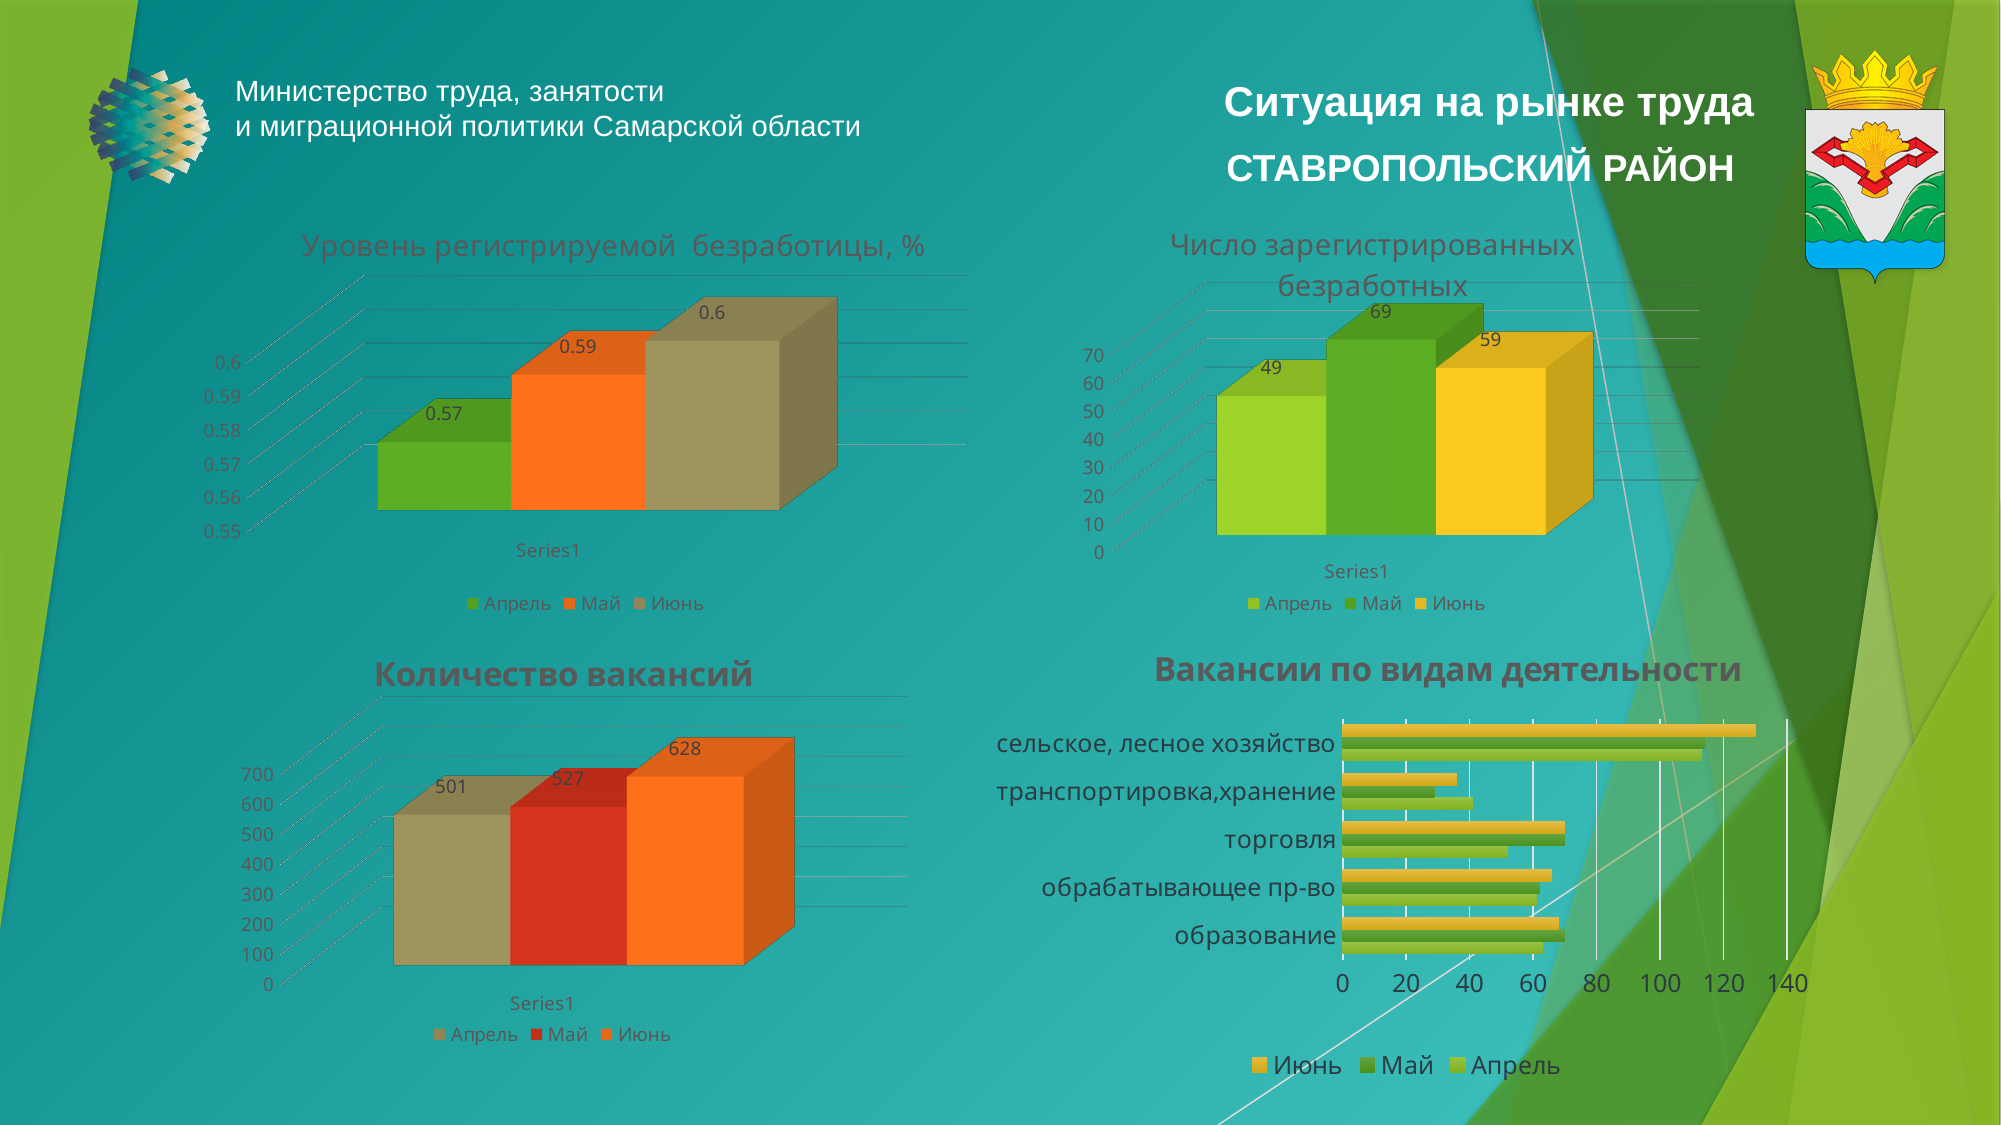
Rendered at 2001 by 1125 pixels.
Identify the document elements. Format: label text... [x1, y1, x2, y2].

subtitle СТАВРОПОЛЬСКИЙ РАЙОН [983, 136, 1750, 216]
text_box Министерство труда, занятости и миграционной политики Самарской области [220, 64, 877, 150]
title Ситуация на рынке труда [937, 53, 1770, 133]
chart [187, 191, 1832, 1089]
picture [85, 64, 212, 193]
picture [1803, 48, 1953, 291]
